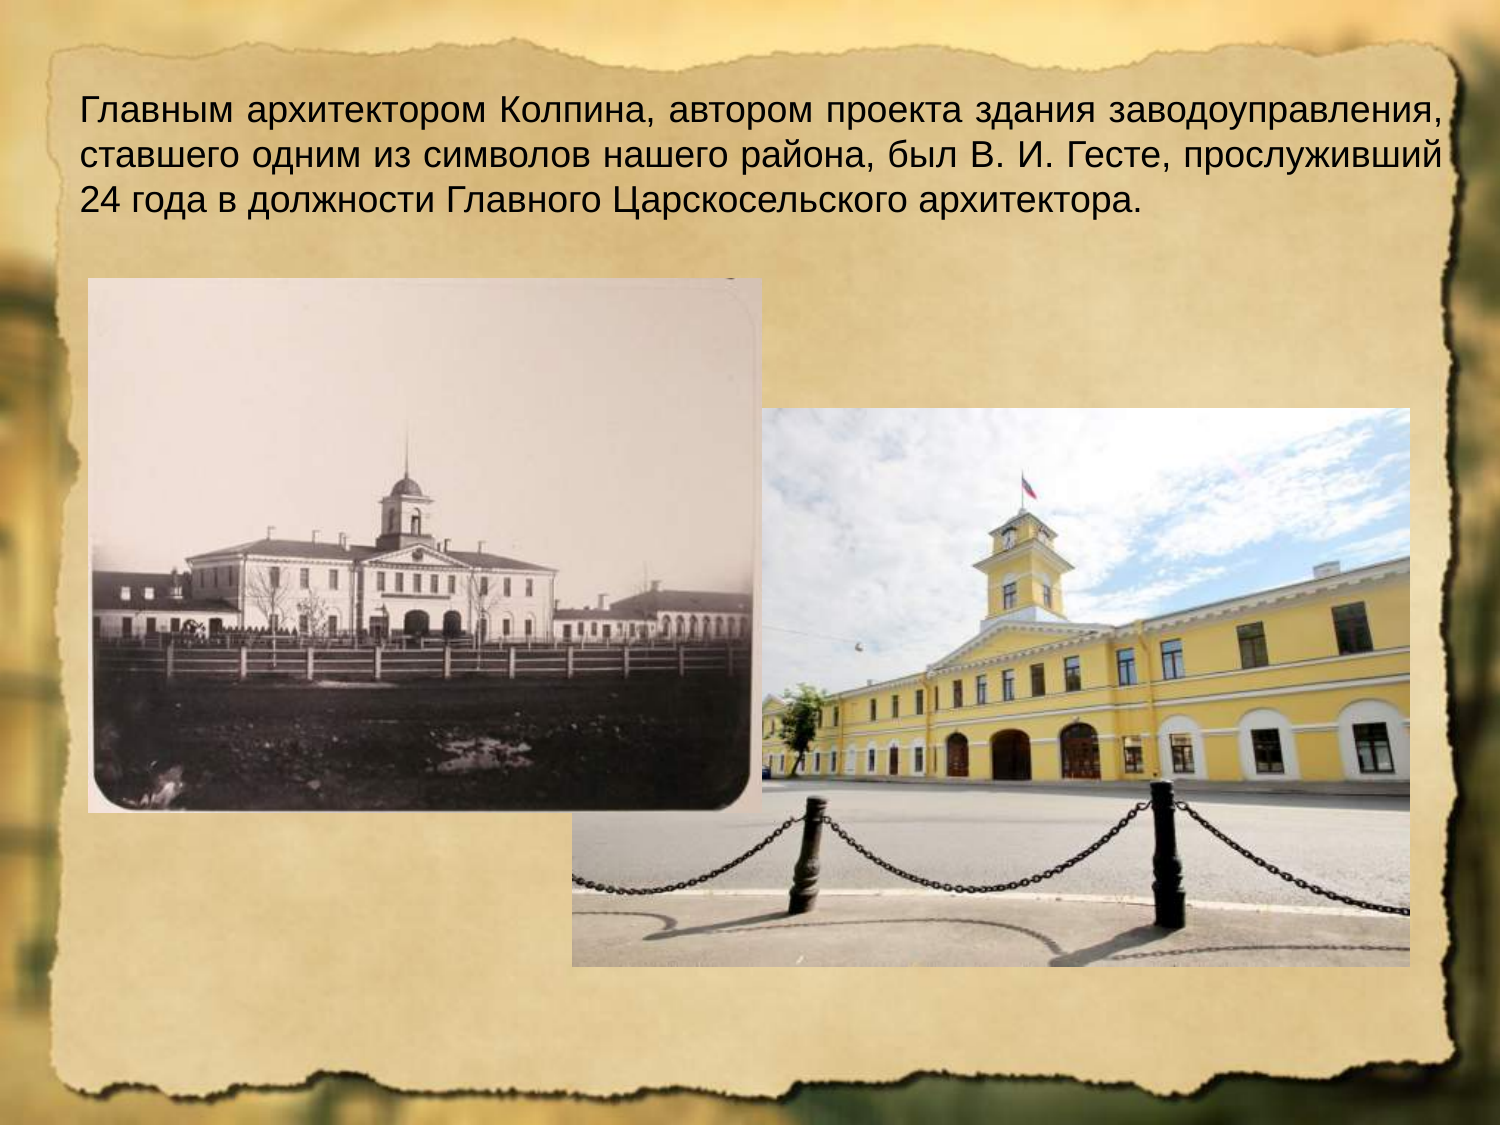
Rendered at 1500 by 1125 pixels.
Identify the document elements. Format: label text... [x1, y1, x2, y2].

picture [0, 0, 1500, 1125]
text_box Главным архитектором Колпина, автором проекта здания заводоуправления, ставшего одним из символов нашего района, был В. И. Гесте, прослуживший 24 года в должности Главного Царскосельского архитектора. [64, 78, 1459, 228]
